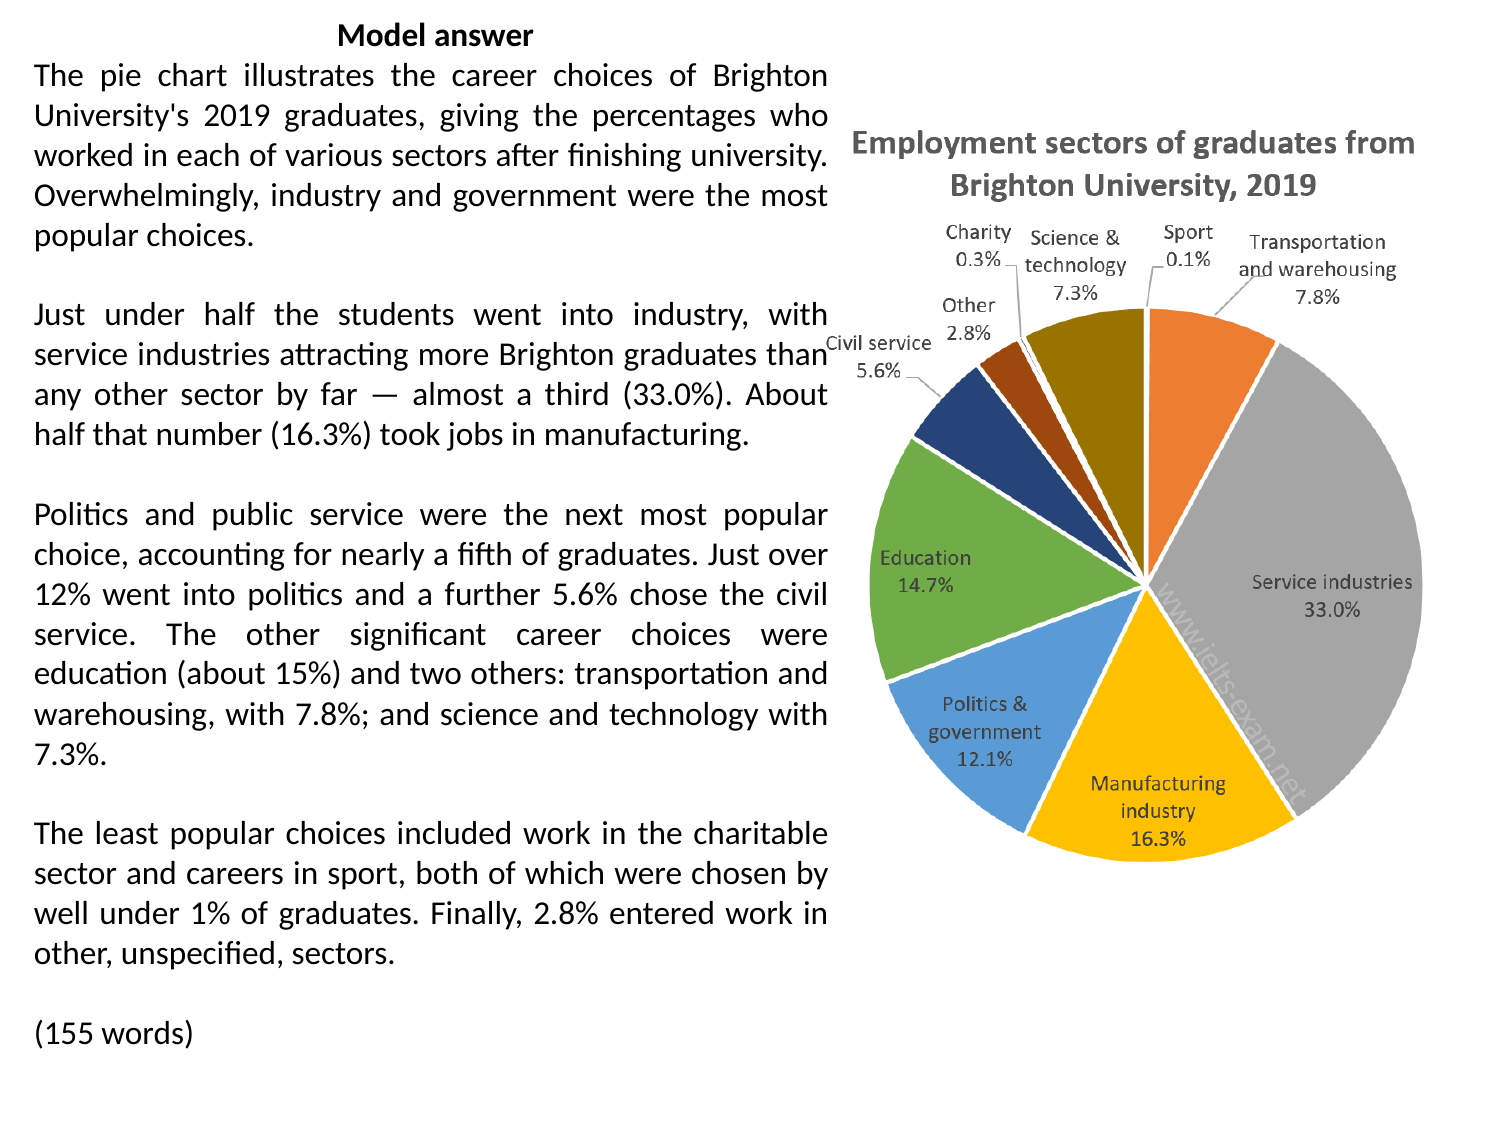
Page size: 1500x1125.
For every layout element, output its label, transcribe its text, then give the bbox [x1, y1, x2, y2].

text_box Model answer The pie chart illustrates the career choices of Brighton University's 2019 graduates, giving the percentages who worked in each of various sectors after finishing university. Overwhelmingly, industry and government were the most popular choices. Just under half the students went into industry, with service industries attracting more Brighton graduates than any other sector by far — almost a third (33.0%). About half that number (16.3%) took jobs in manufacturing. Politics and public service were the next most popular choice, accounting for nearly a fifth of graduates. Just over 12% went into politics and a further 5.6% chose the civil service. The other significant career choices were education (about 15%) and two others: transportation and warehousing, with 7.8%; and science and technology with 7.3%. The least popular choices included work in the charitable sector and careers in sport, both of which were chosen by well under 1% of graduates. Finally, 2.8% entered work in other, unspecified, sectors. (155 words) [19, 5, 845, 1104]
picture [788, 113, 1499, 882]
